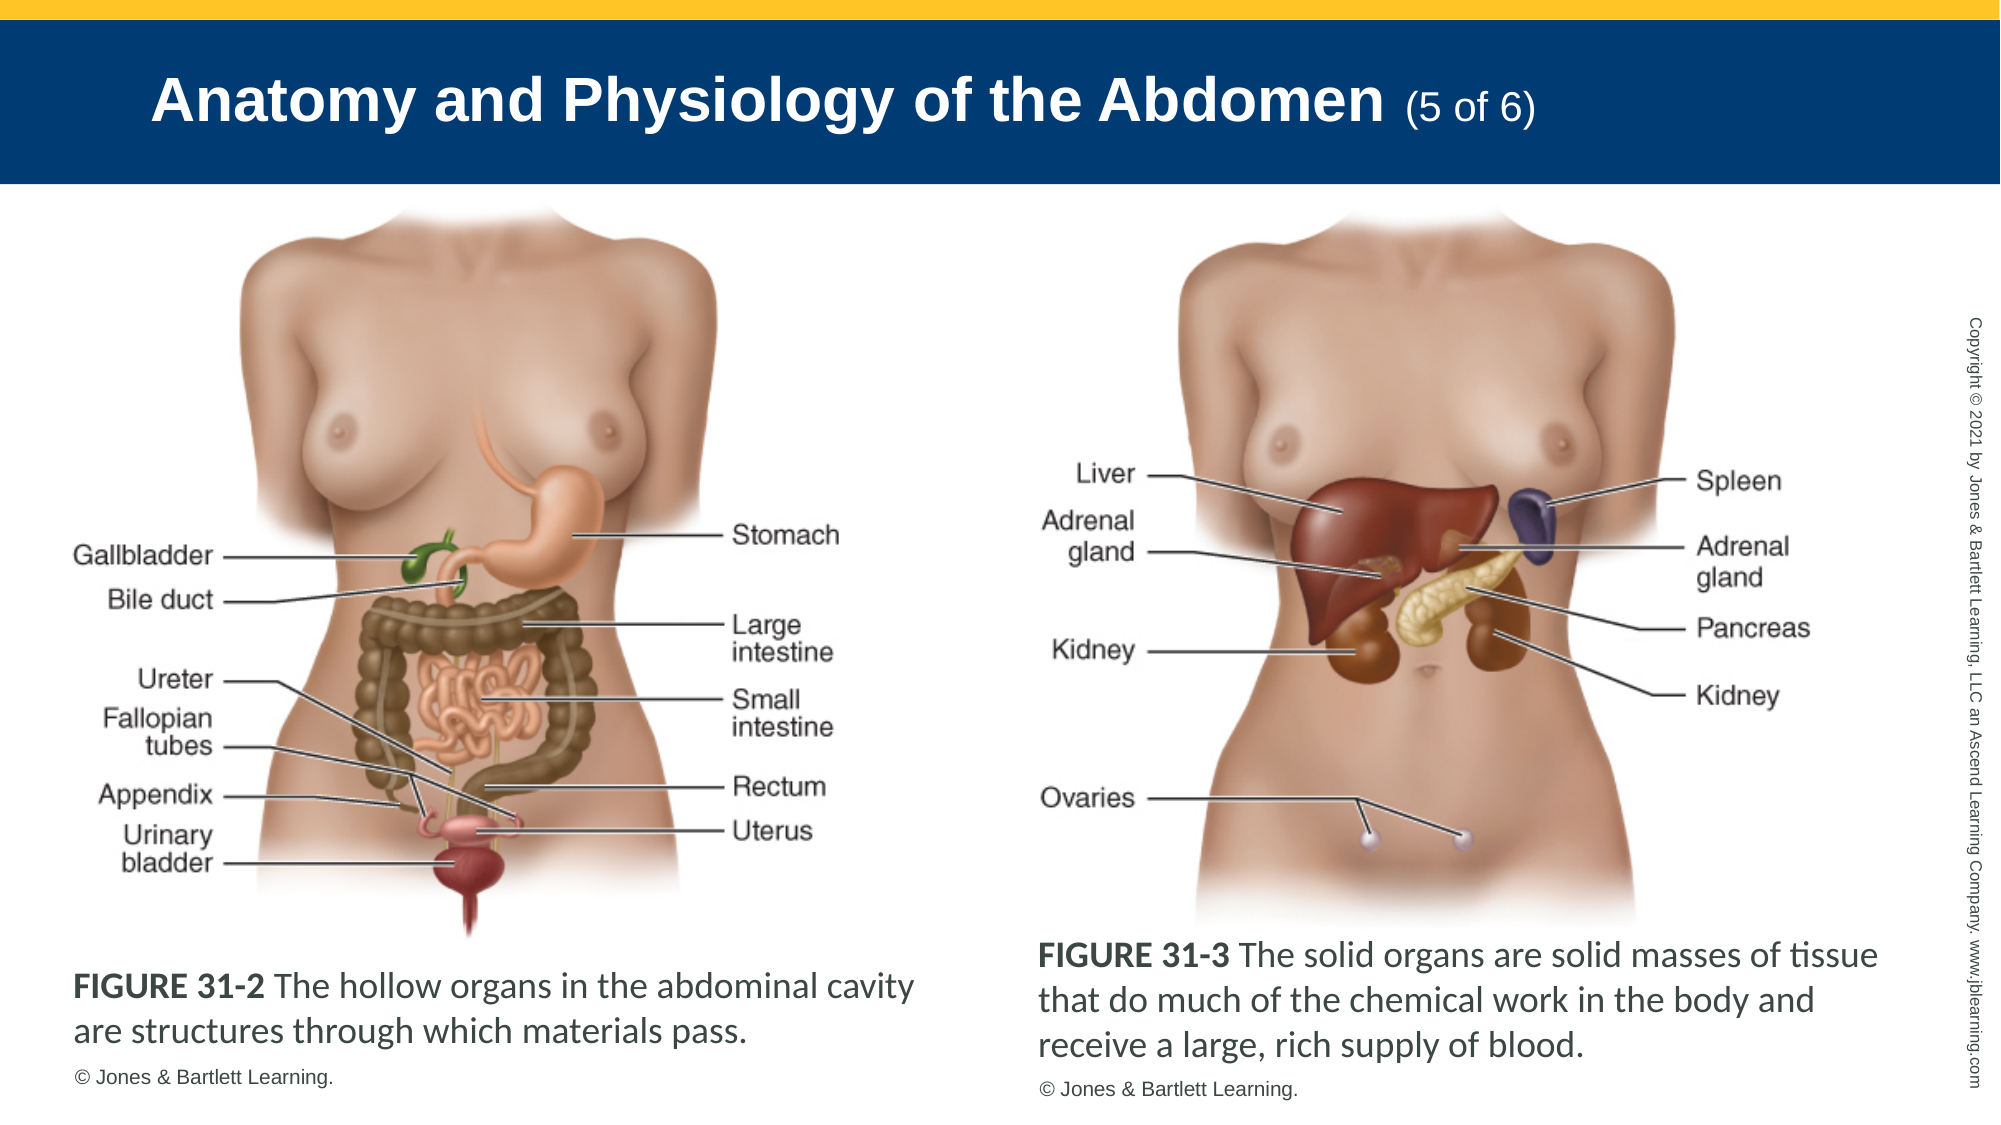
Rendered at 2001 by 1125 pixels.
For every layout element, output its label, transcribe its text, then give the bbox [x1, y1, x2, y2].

text_box © Jones & Bartlett Learning. [1024, 1067, 1314, 1108]
text_box © Jones & Bartlett Learning. [59, 1056, 349, 1096]
title Anatomy and Physiology of the Abdomen (5 of 6) [0, 19, 2000, 185]
picture [58, 199, 882, 947]
picture [1023, 197, 1830, 955]
text_box FIGURE 31-3 The solid organs are solid masses of tissue that do much of the chemical work in the body and receive a large, rich supply of blood. [1023, 922, 1904, 1073]
text_box FIGURE 31-2 The hollow organs in the abdominal cavity are structures through which materials pass. [58, 953, 944, 1059]
